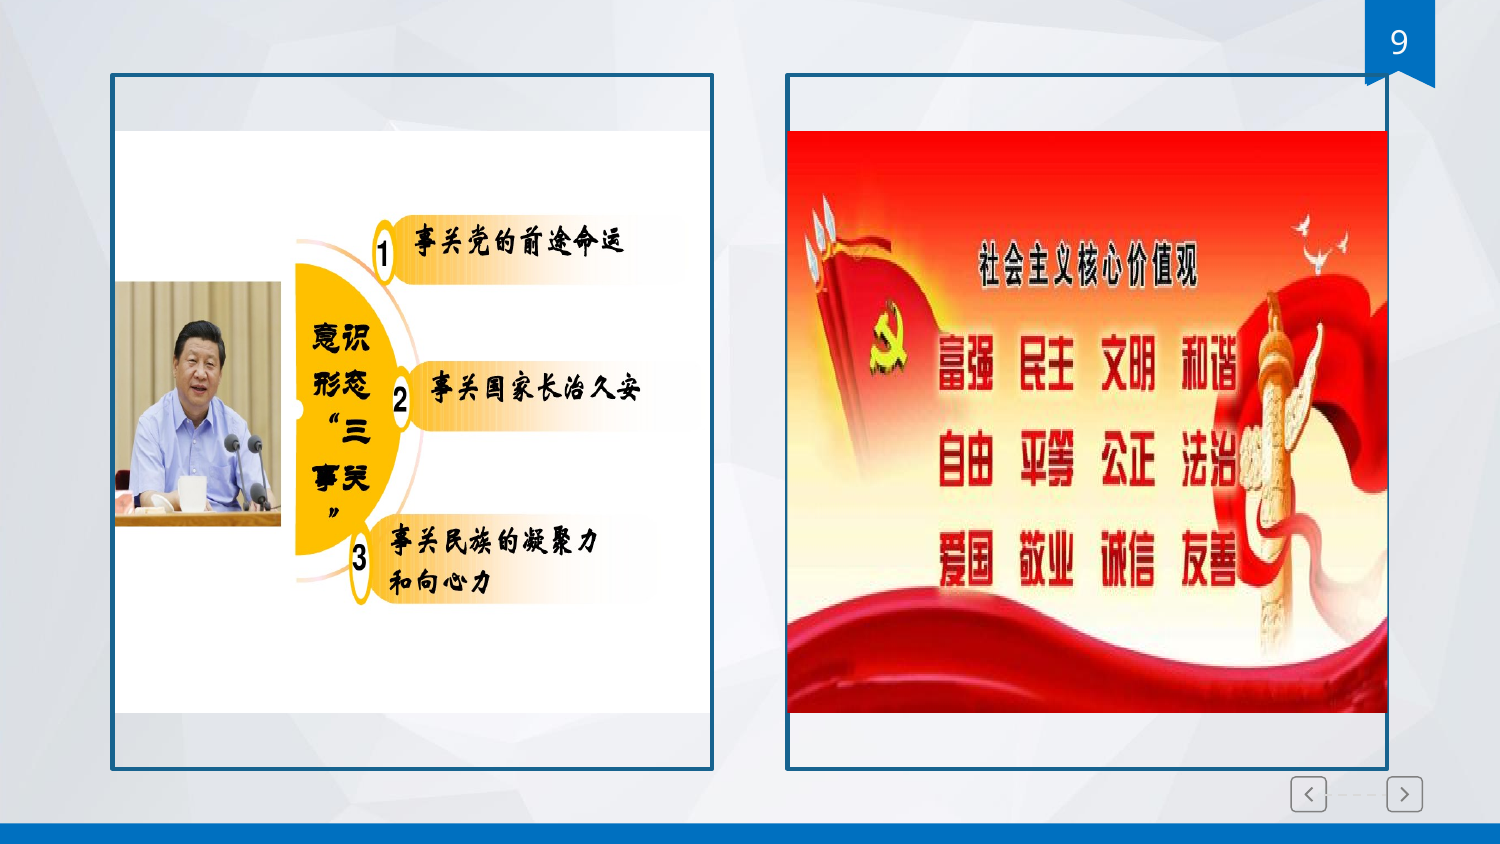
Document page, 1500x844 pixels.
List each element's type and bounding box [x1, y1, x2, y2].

text_box [785, 719, 1389, 771]
picture [787, 131, 1388, 713]
text_box [110, 73, 714, 132]
text_box [110, 719, 714, 771]
picture [0, 0, 1500, 823]
text_box [785, 73, 1389, 132]
